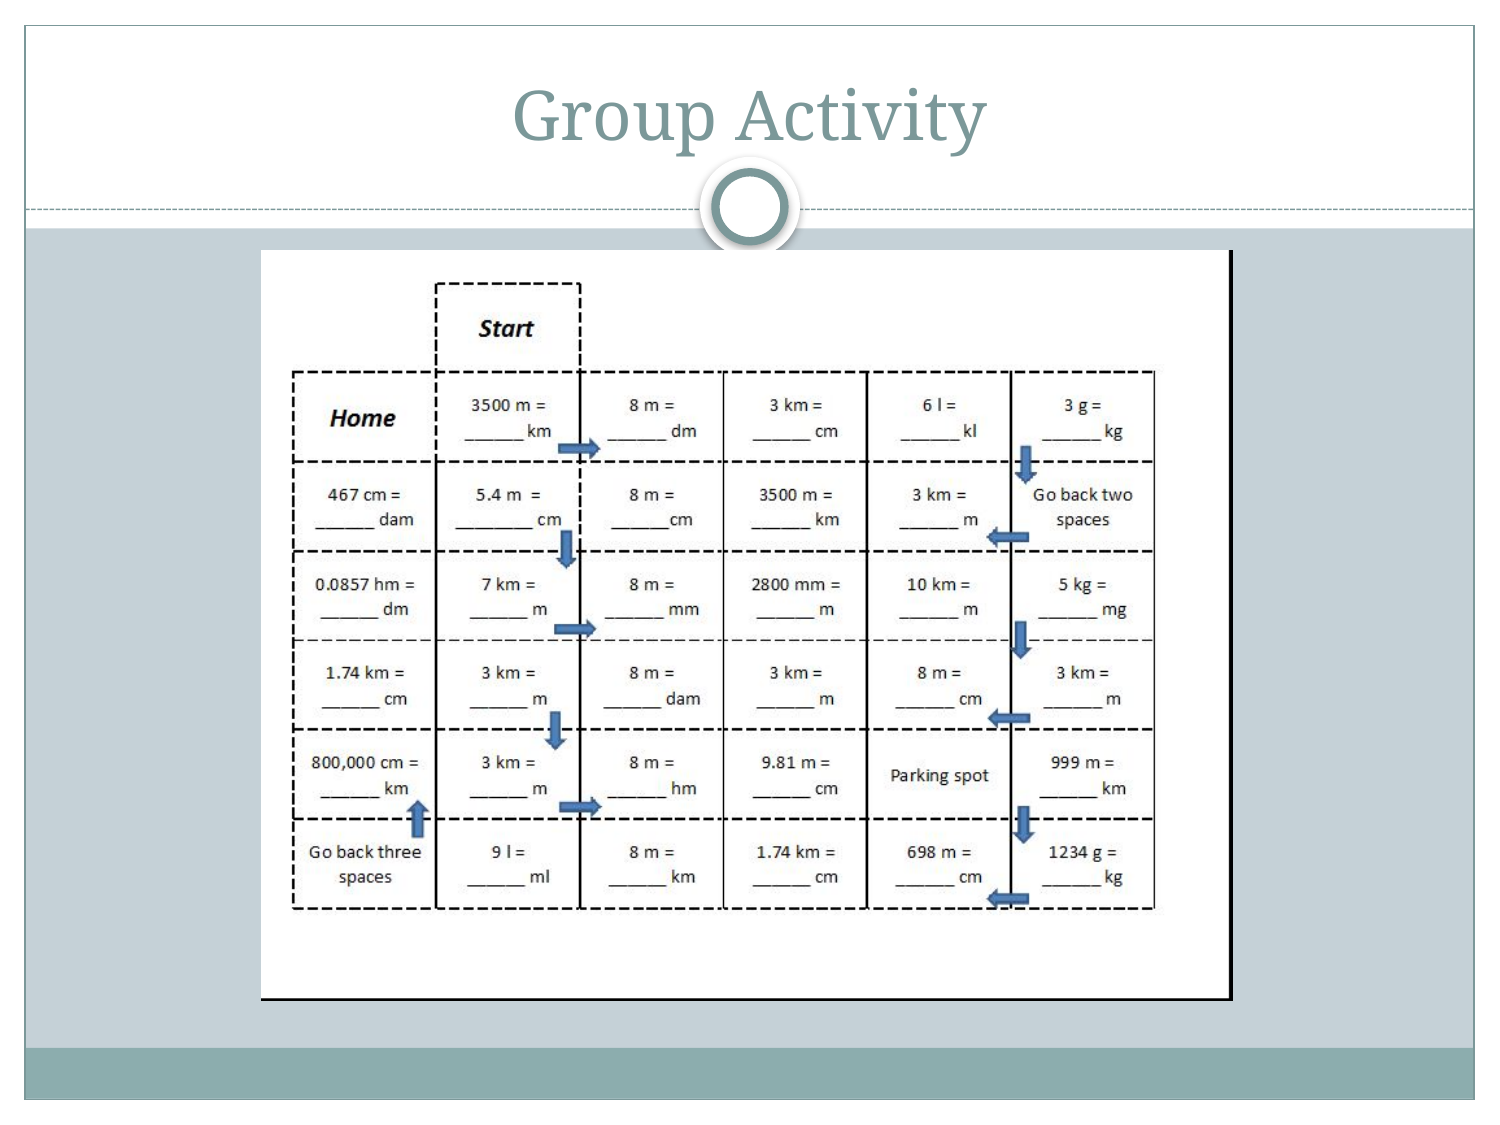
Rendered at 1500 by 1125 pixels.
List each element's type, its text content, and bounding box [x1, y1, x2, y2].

title Group Activity [49, 37, 1450, 162]
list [260, 250, 1234, 1001]
